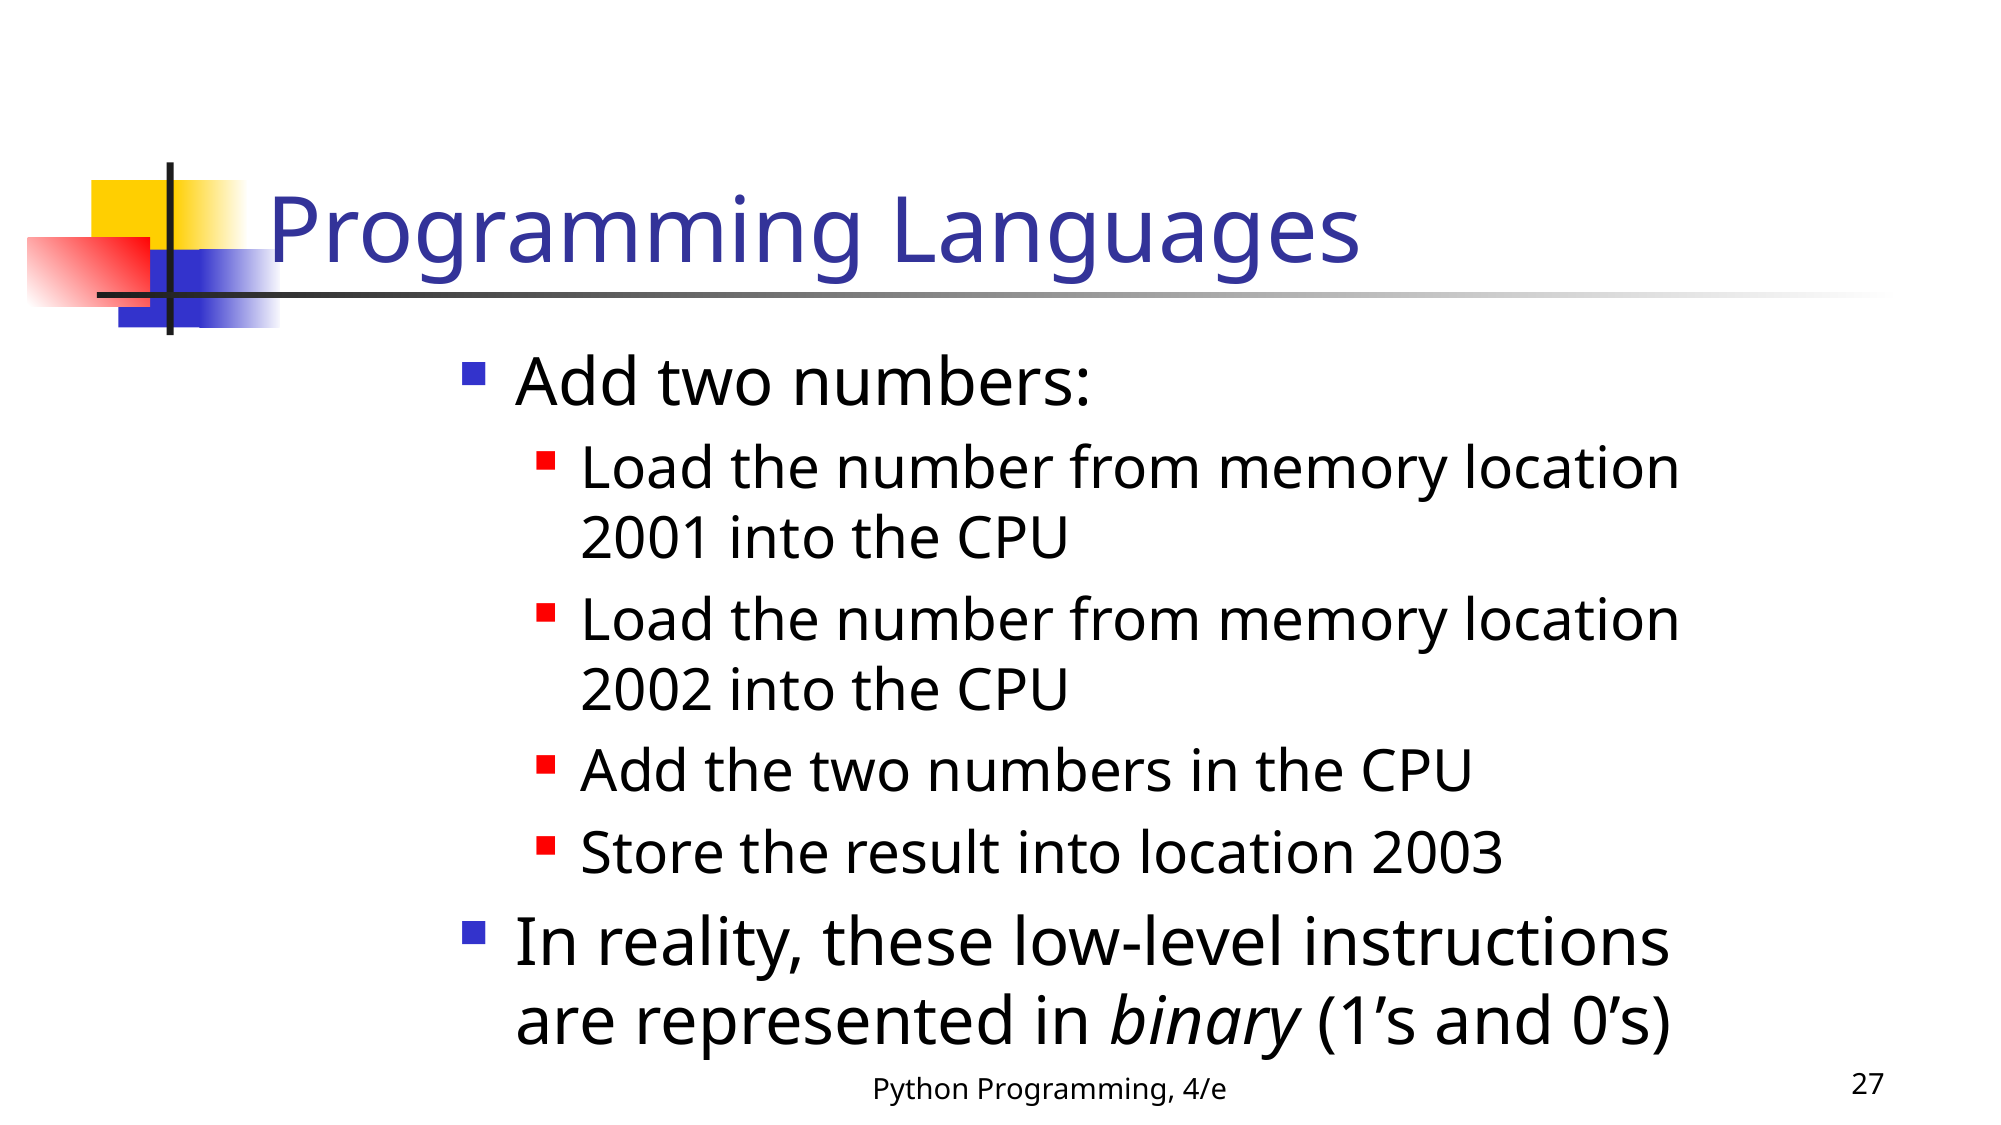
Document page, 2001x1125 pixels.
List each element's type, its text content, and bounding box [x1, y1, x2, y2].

list Add two numbers: Load the number from memory location 2001 into the CPU Load the number from memory location 2002 into the CPU Add the two numbers in the CPU Store the result into location 2003 In reality, these low-level instructions are represented in binary (1’s and 0’s) [444, 331, 1719, 1088]
title Programming Languages [251, 101, 1957, 289]
slide_number 27 [1483, 1037, 1901, 1113]
footer Python Programming, 4/e [733, 1037, 1367, 1113]
